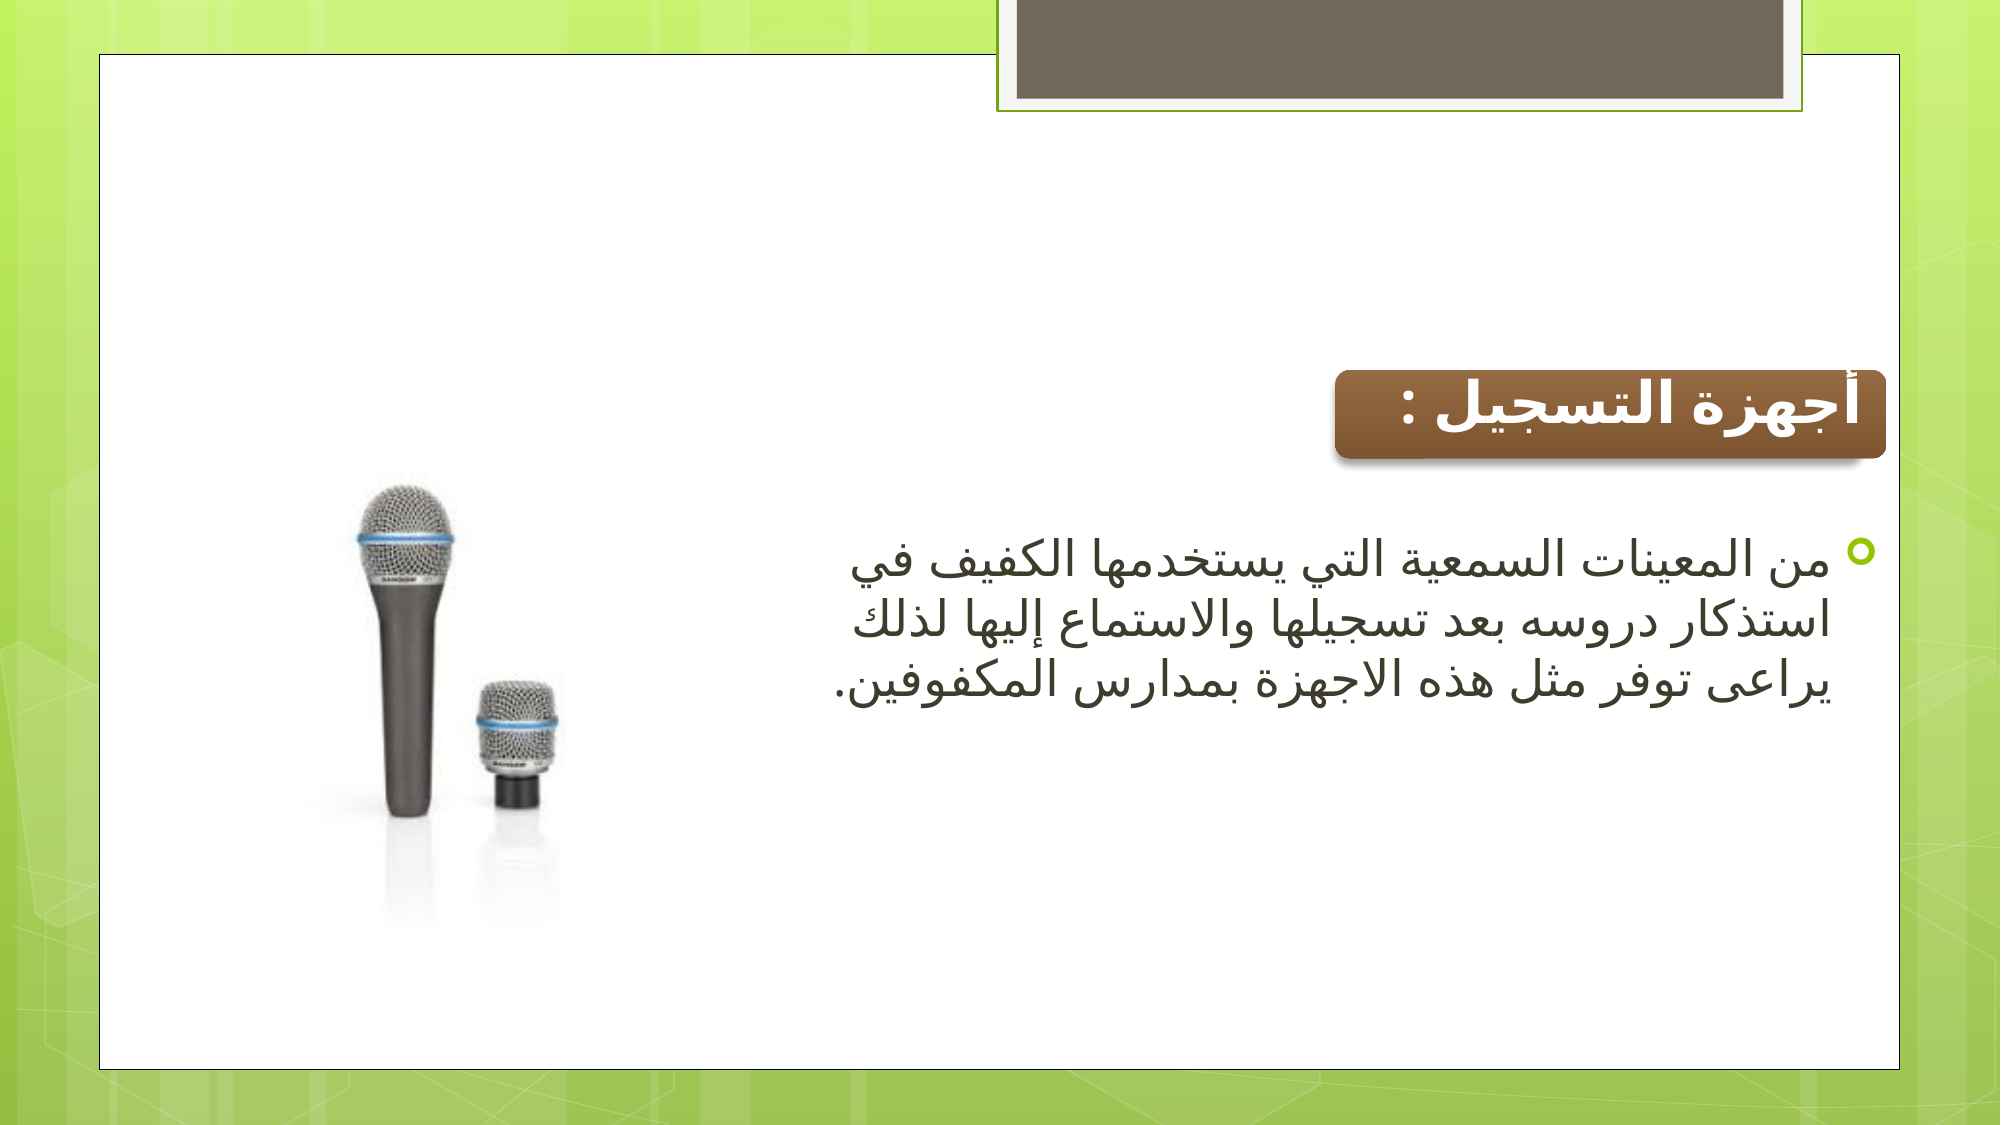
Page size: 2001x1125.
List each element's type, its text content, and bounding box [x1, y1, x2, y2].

picture [273, 474, 634, 928]
list أجهزة التسجيل : من المعينات السمعية التي يستخدمها الكفيف في استذكار دروسه بعد تسجيلها والاستماع إليها لذلك يراعى توفر مثل هذه الاجهزة بمدارس المكفوفين. [807, 357, 1905, 962]
